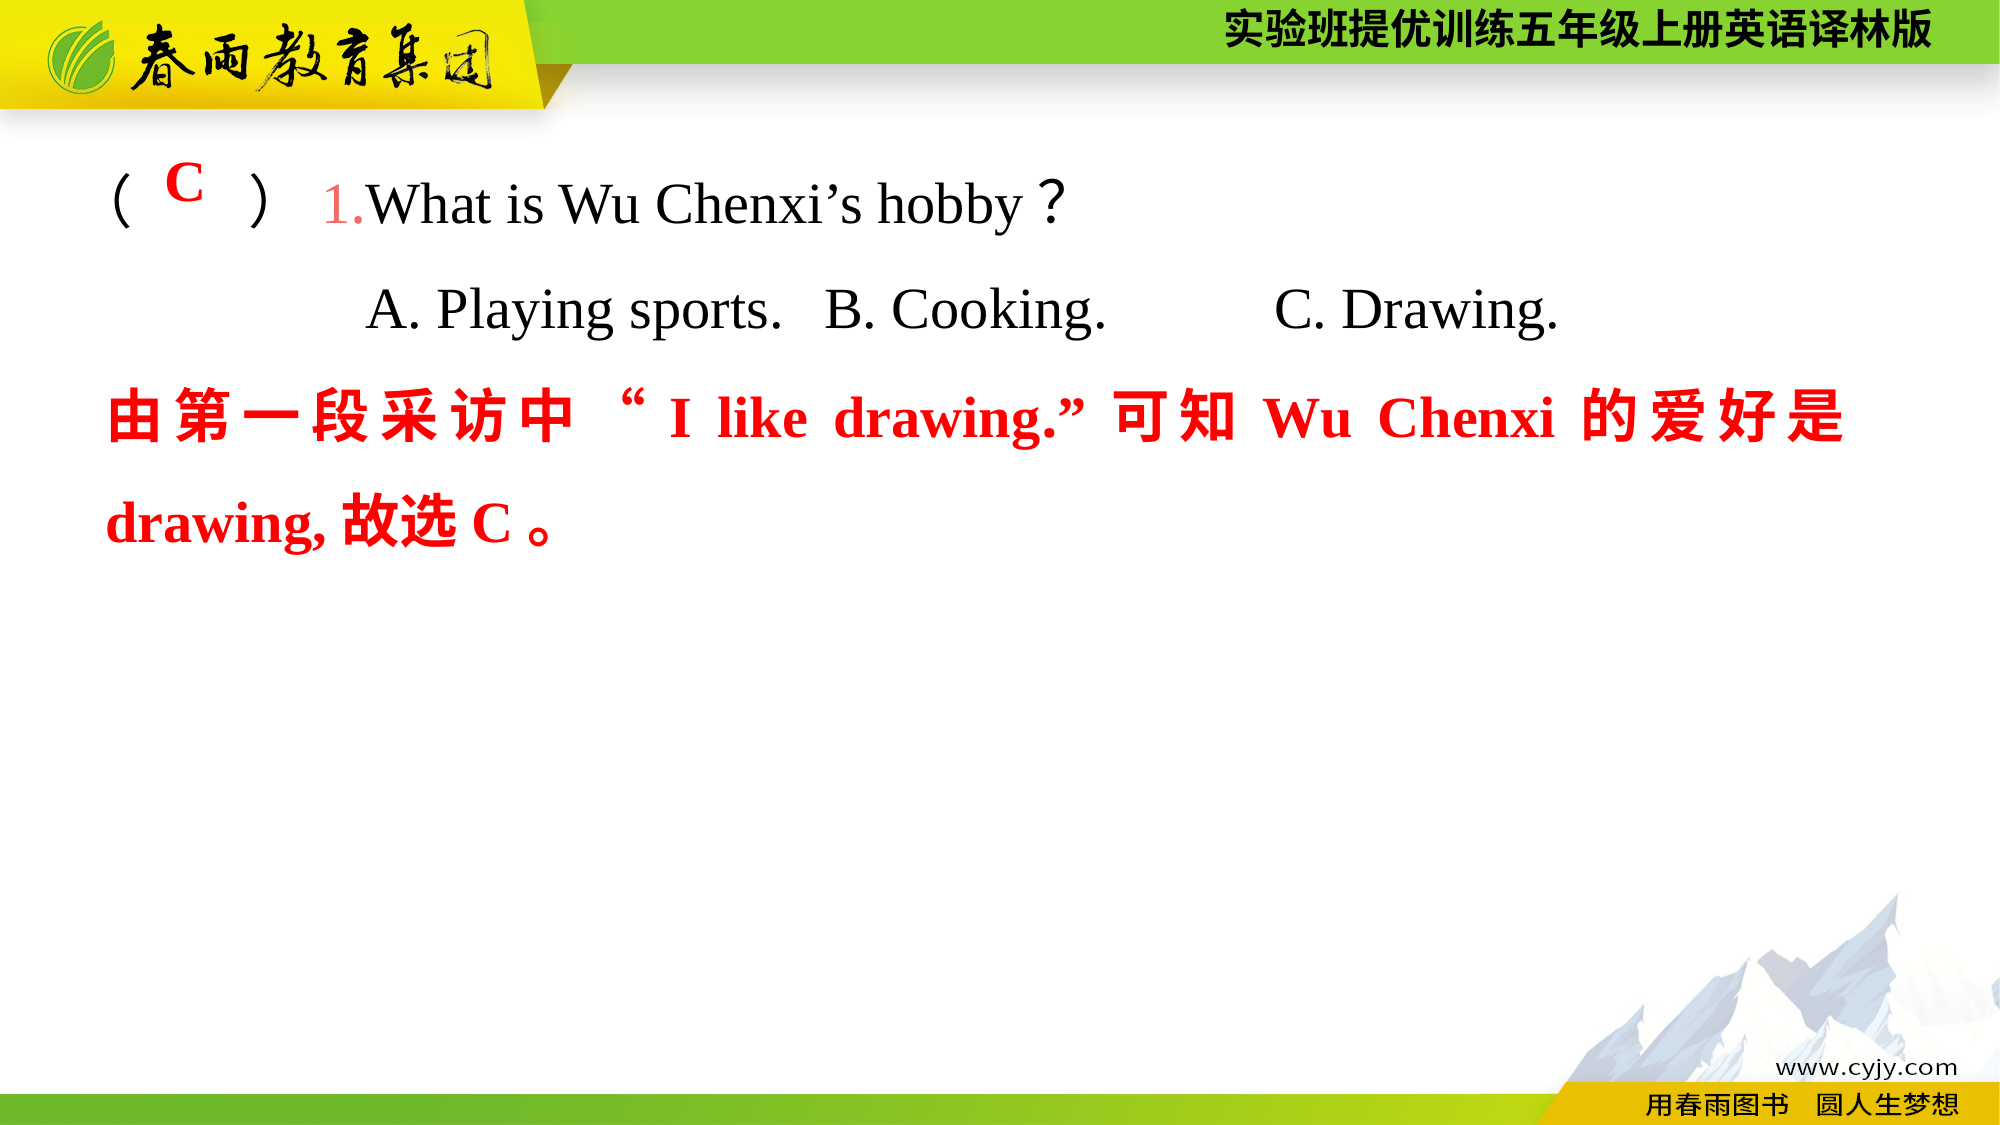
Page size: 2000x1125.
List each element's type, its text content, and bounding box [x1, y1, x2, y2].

list （ ）1.What is Wu Chenxi’s hobby？ A. Playing sports. B. Cooking. C. Drawing. [59, 122, 1944, 337]
text_box 由第一段采访中“I like drawing.”可知Wu Chenxi的爱好是drawing,故选C。 [90, 336, 1874, 562]
picture [0, 0, 2000, 1125]
text_box C [149, 135, 222, 221]
